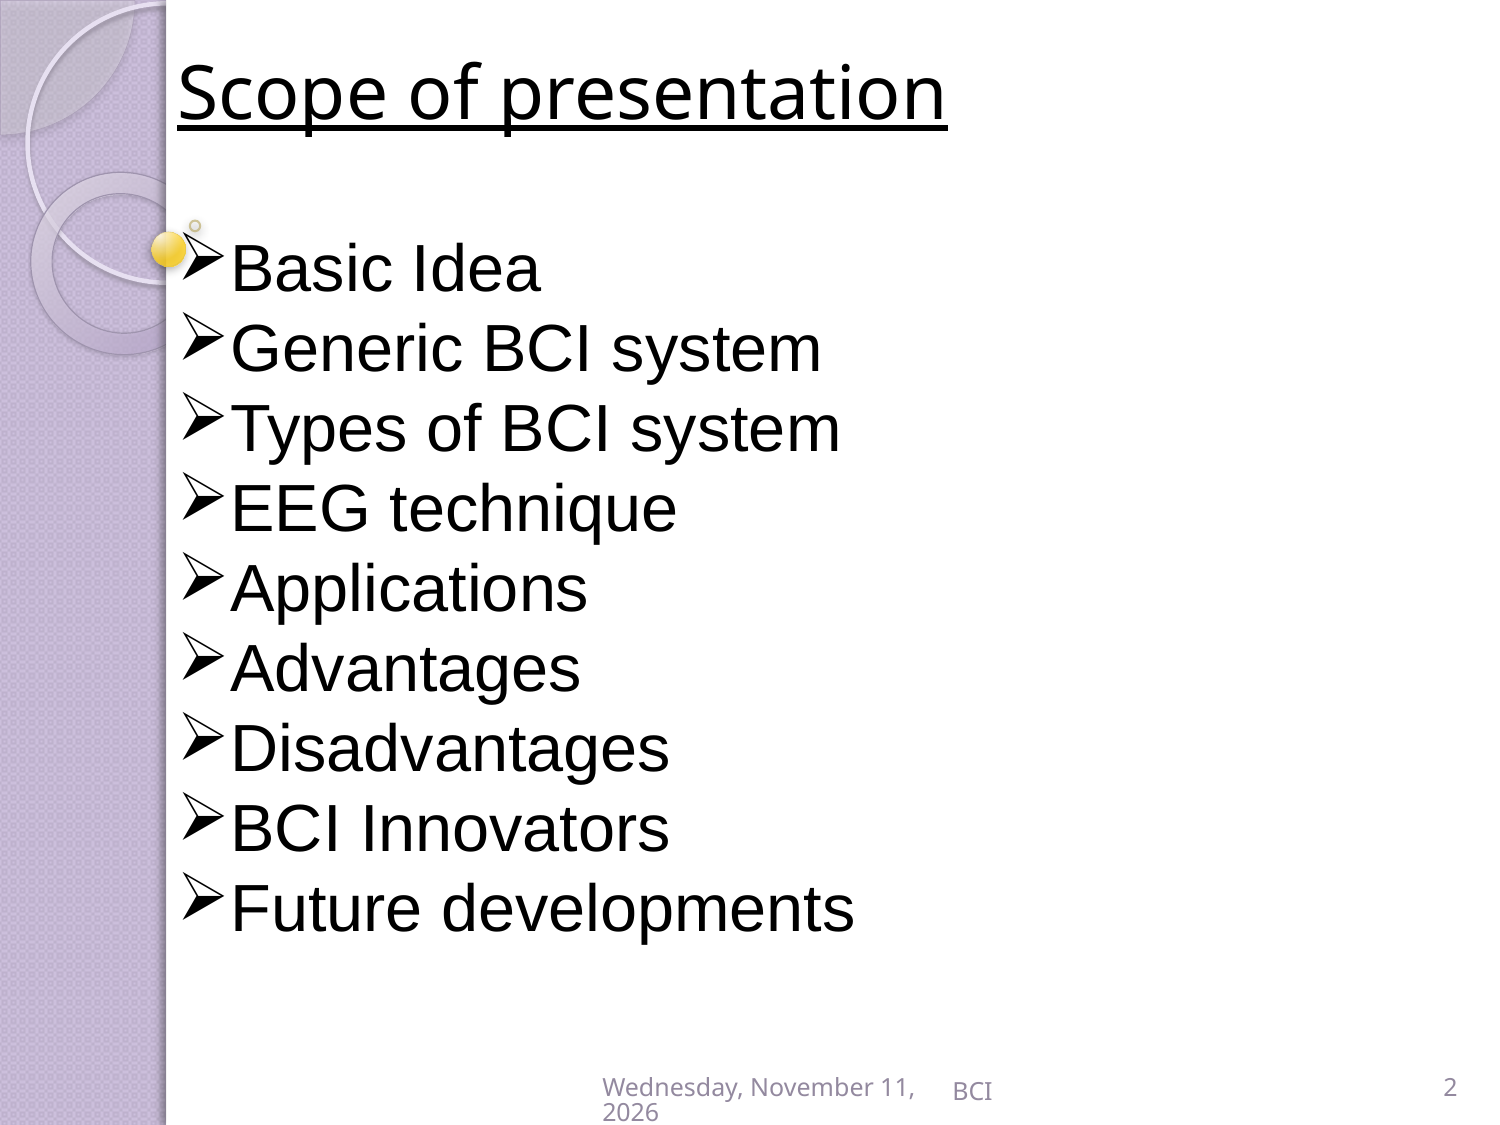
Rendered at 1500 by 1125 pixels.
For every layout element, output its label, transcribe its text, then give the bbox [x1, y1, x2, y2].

text_box Scope of presentation Basic Idea Generic BCI system Types of BCI system EEG technique Applications Advantages Disadvantages BCI Innovators Future developments [162, 37, 1500, 1125]
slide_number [587, 1034, 937, 1113]
footer BCI [937, 1034, 1413, 1113]
slide_number 2 [1413, 1034, 1488, 1113]
